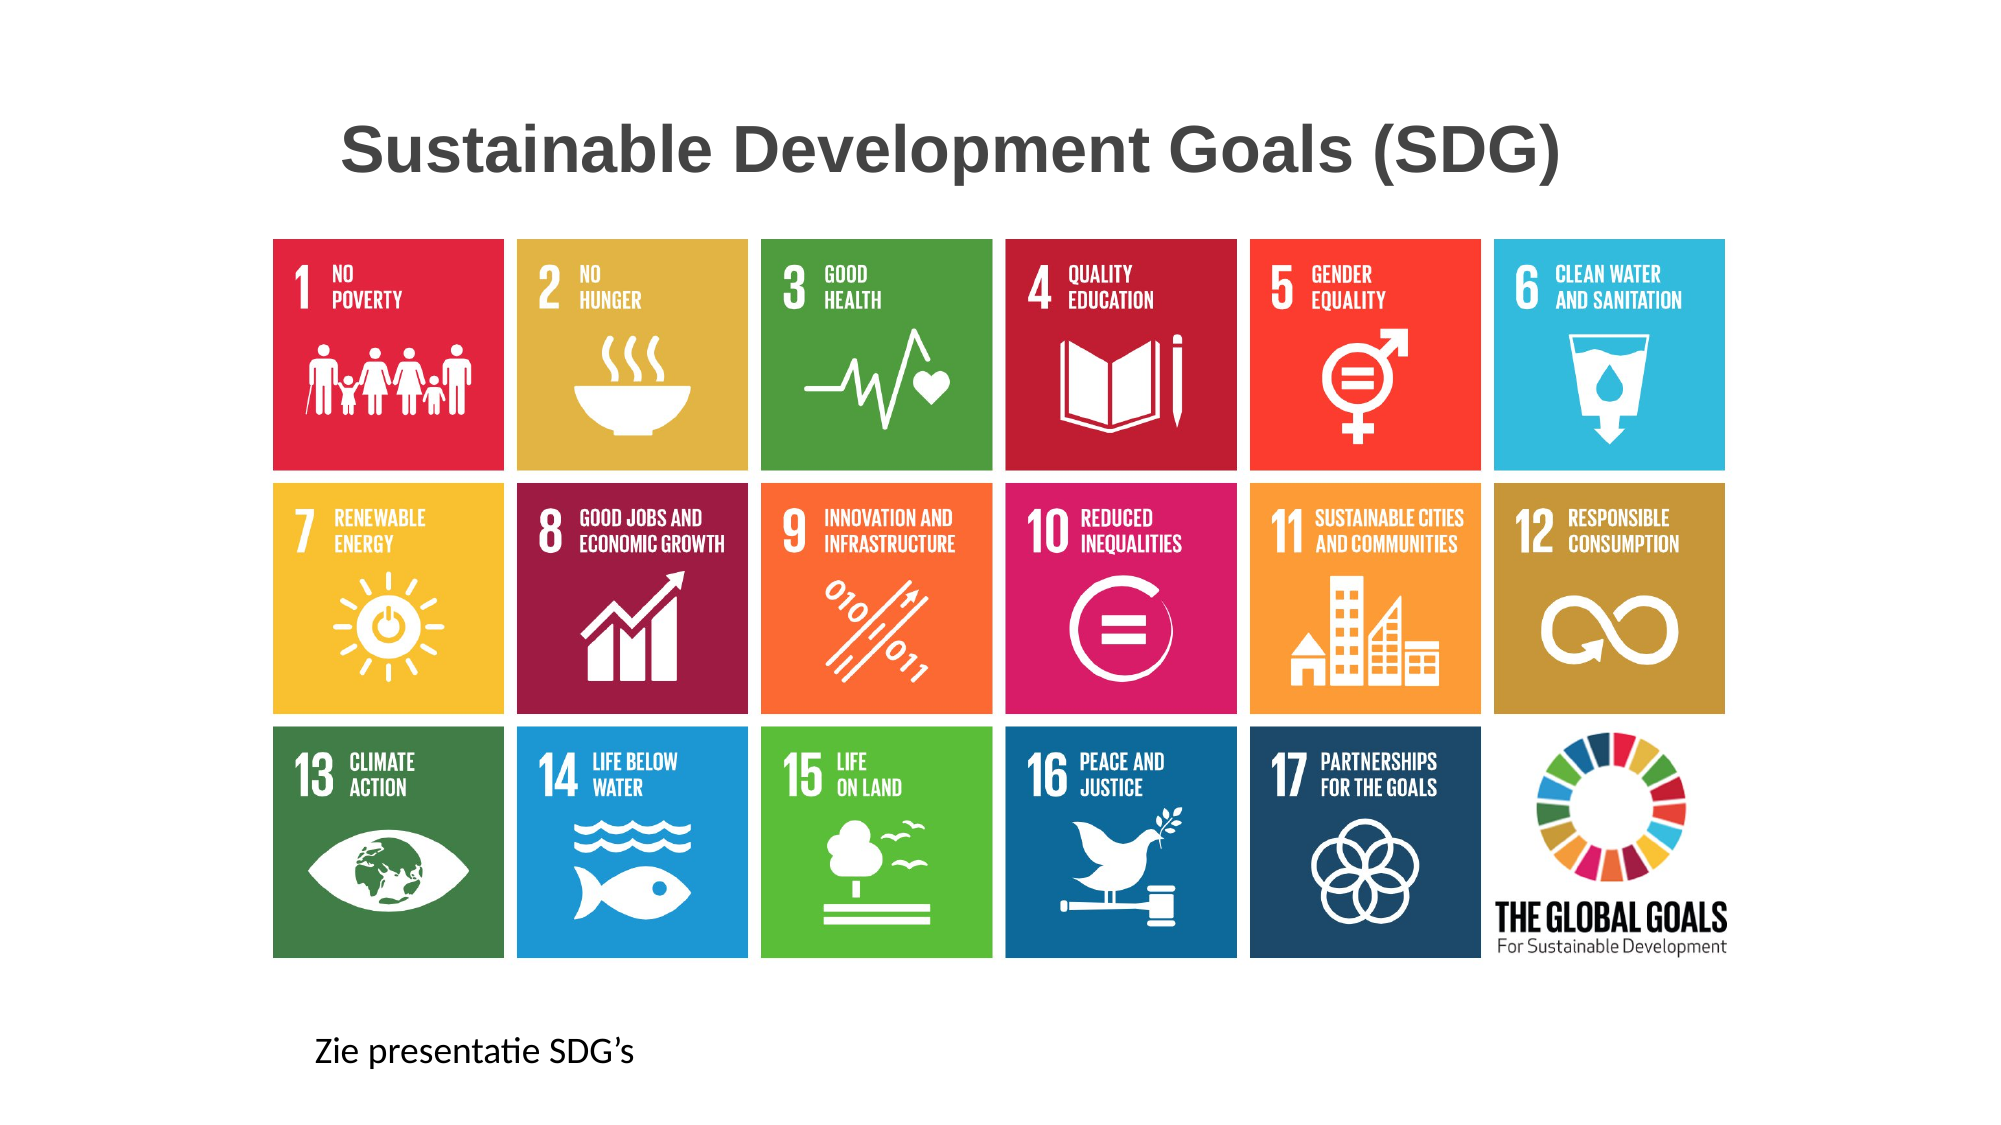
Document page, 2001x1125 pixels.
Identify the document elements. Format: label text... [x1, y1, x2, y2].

text_box Zie presentatie SDG’s [300, 1018, 651, 1078]
text_box Sustainable Development Goals (SDG) [325, 98, 1607, 218]
picture [249, 218, 1751, 983]
